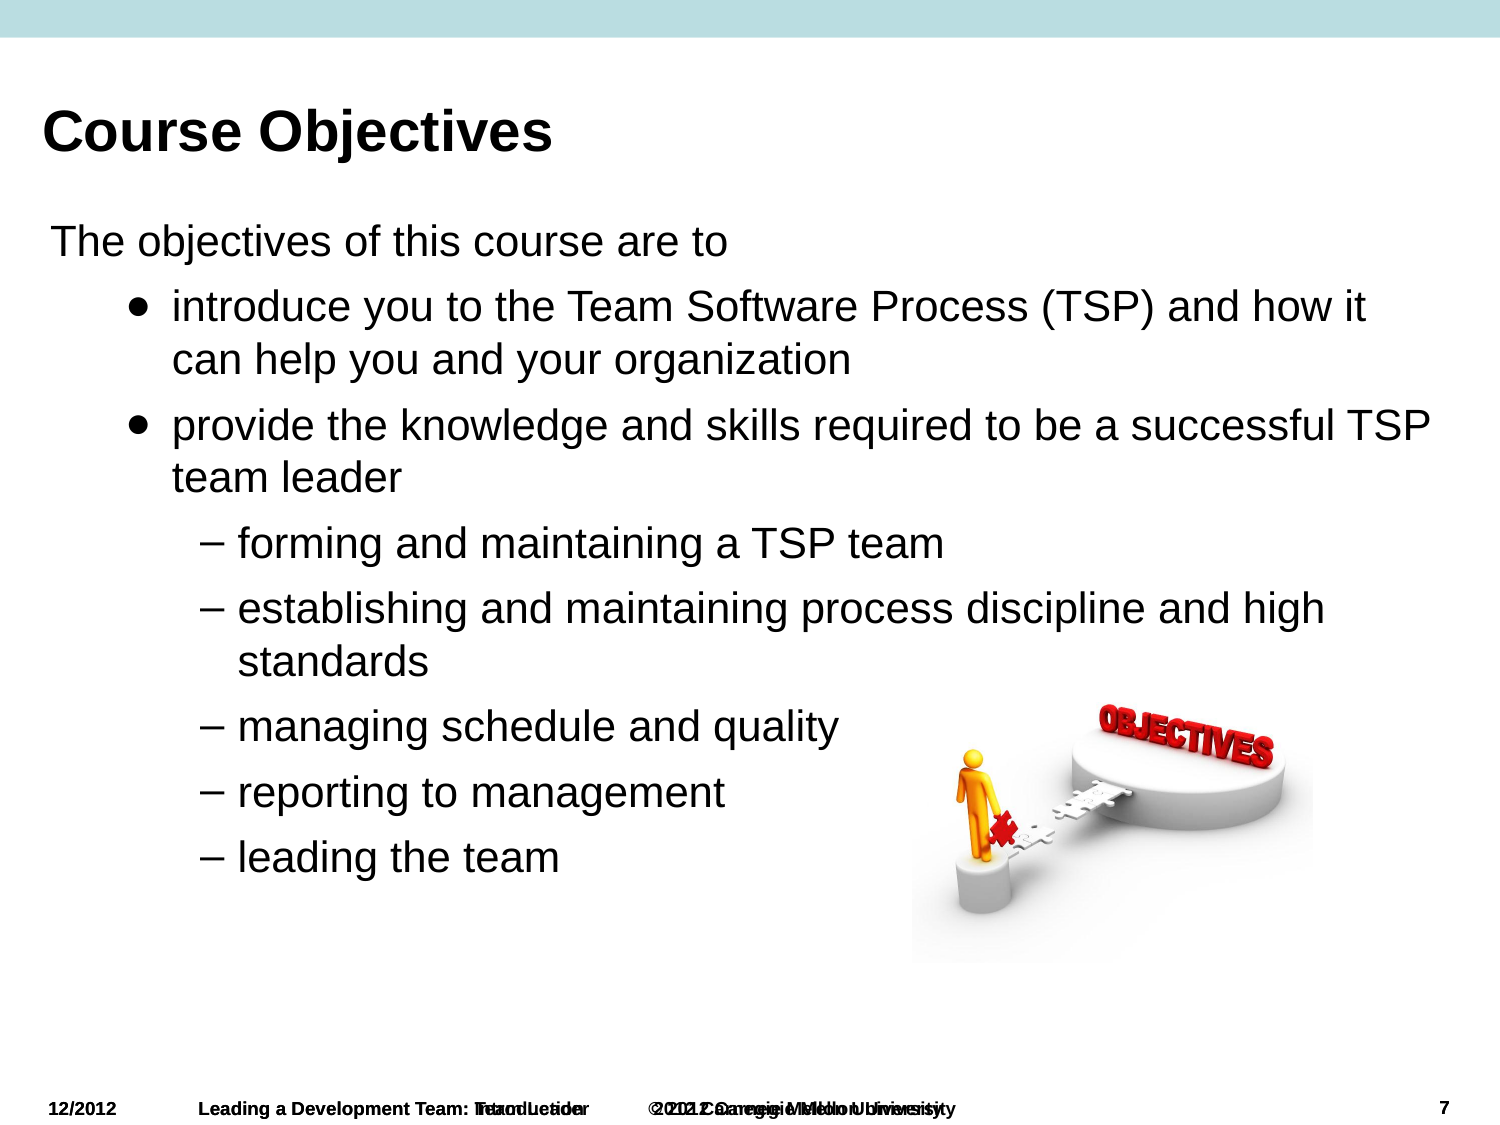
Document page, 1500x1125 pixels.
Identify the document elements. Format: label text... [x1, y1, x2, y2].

title Course Objectives [42, 106, 1438, 163]
list The objectives of this course are to introduce you to the Team Software Process (TSP) and how it can help you and your organization provide the knowledge and skills required to be a successful TSP team leader forming and maintaining a TSP team establishing and maintaining process discipline and high standards managing schedule and quality reporting to management leading the team [50, 212, 1437, 975]
picture [912, 662, 1313, 963]
